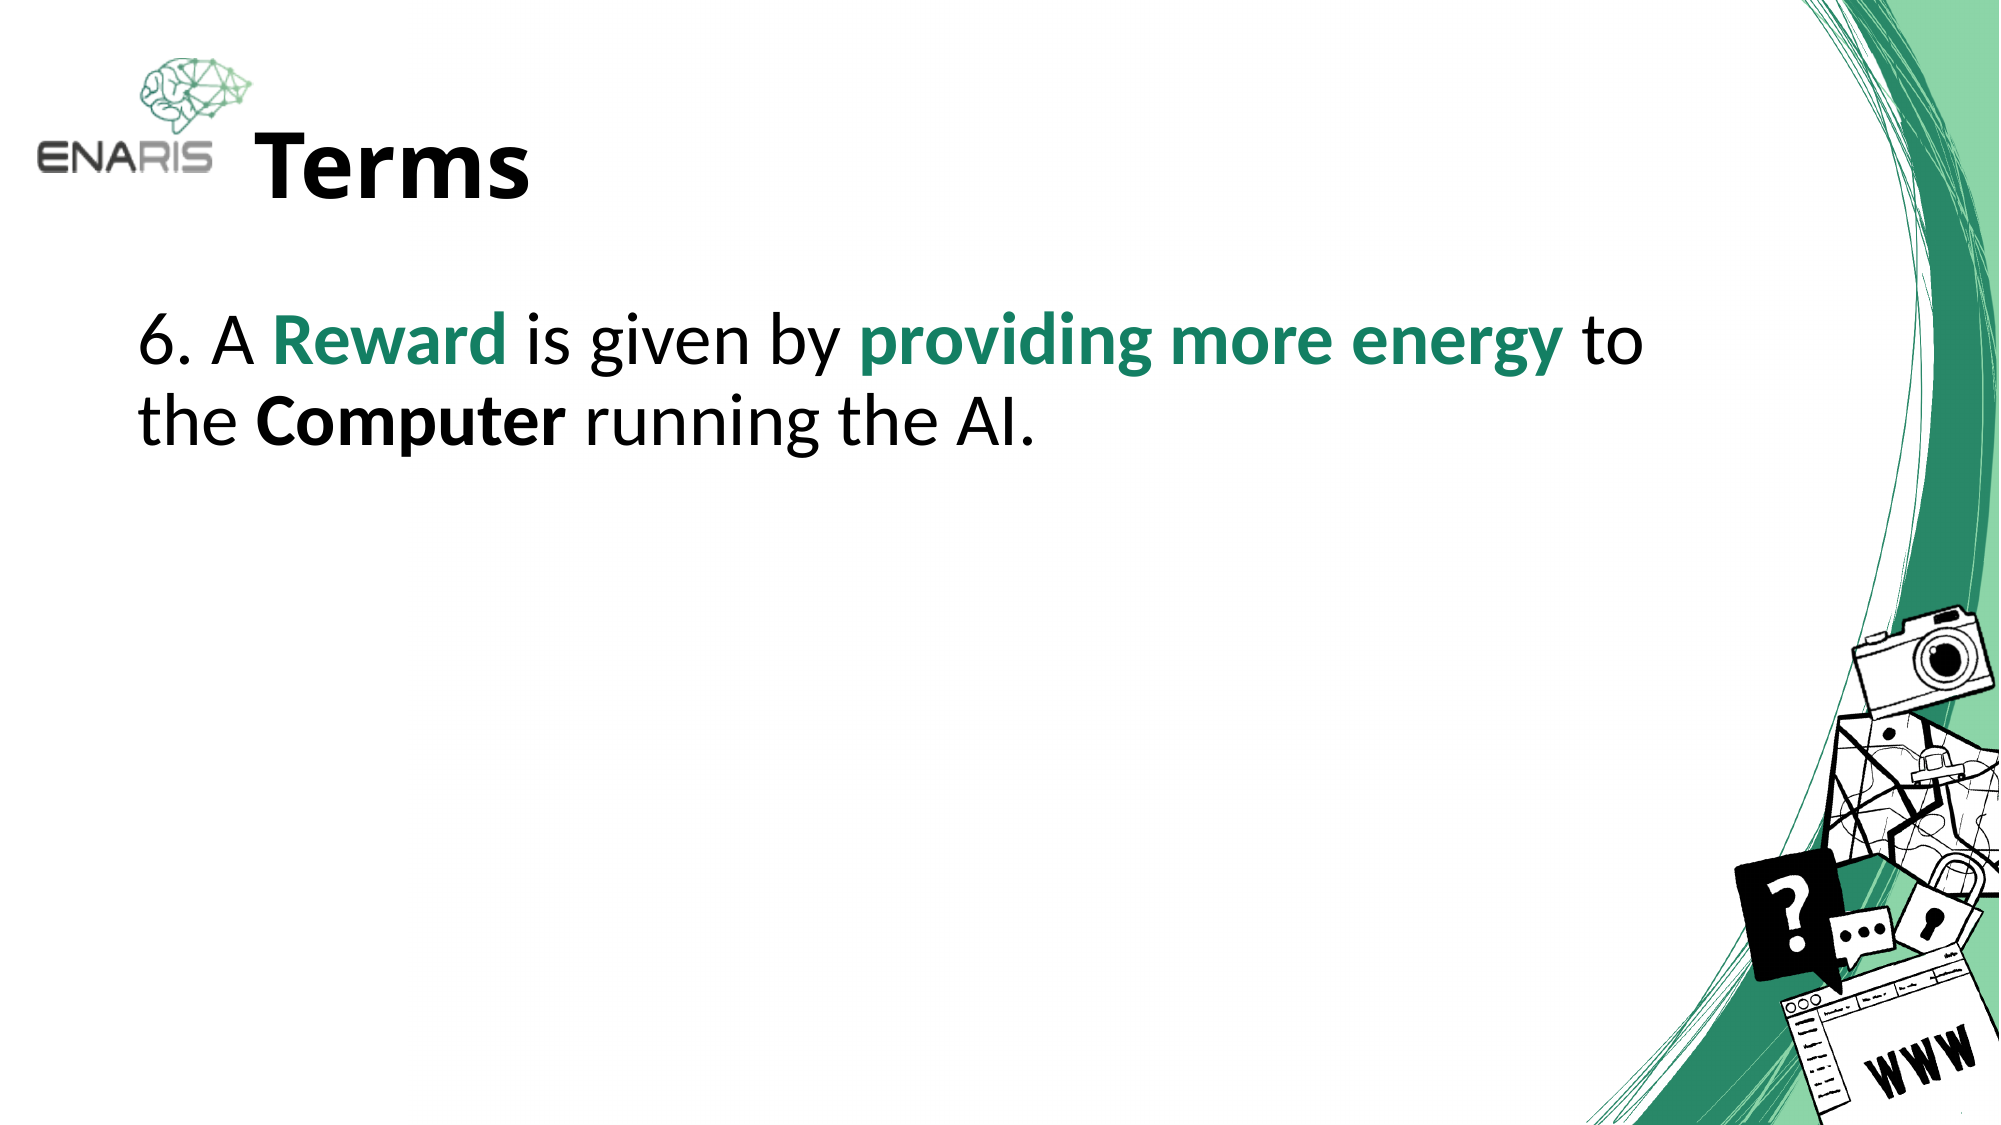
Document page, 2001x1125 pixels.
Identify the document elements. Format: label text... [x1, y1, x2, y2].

title Terms [253, 59, 1863, 278]
list 6. A Reward is given by providing more energy to the Computer running the AI. [137, 299, 1728, 1014]
picture [37, 58, 254, 173]
picture [408, 0, 1999, 1125]
